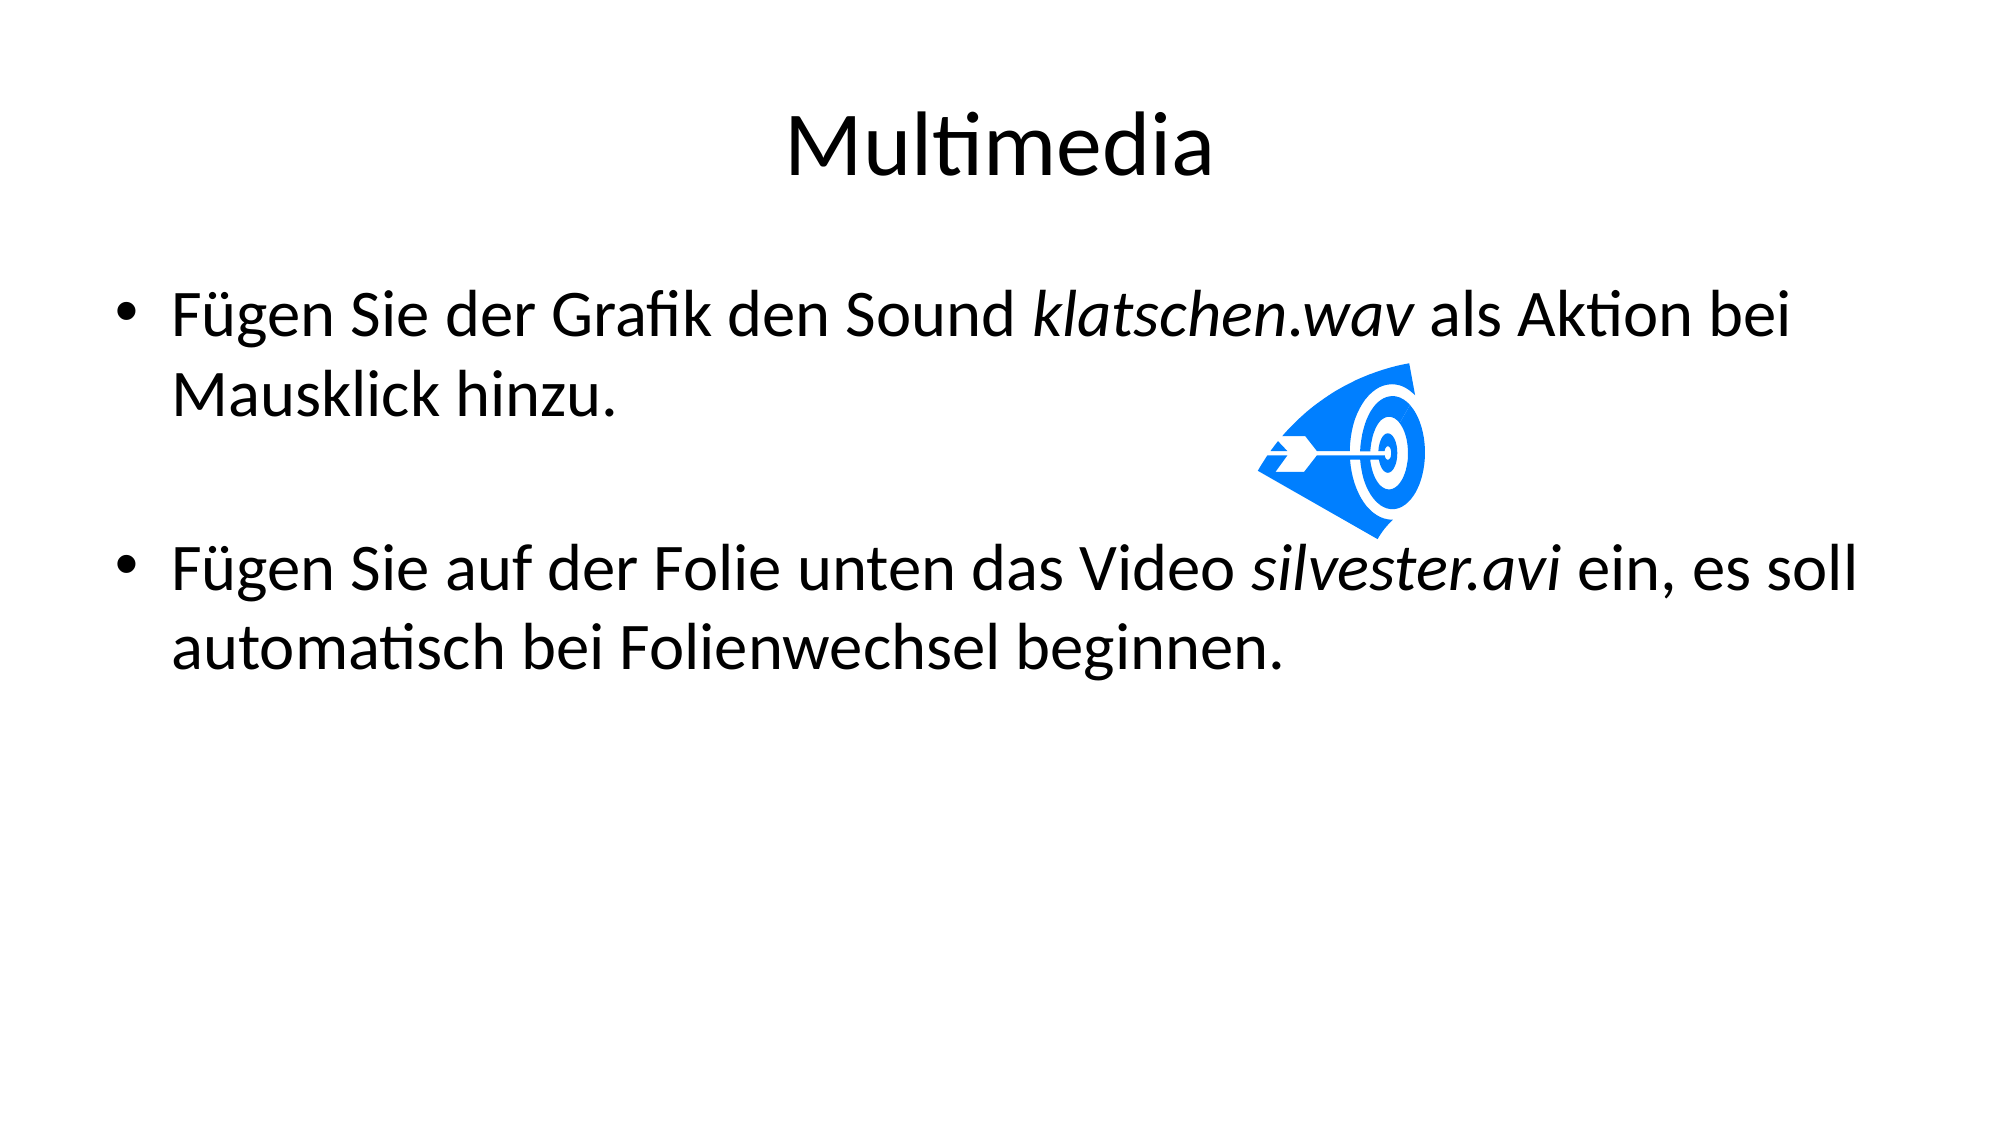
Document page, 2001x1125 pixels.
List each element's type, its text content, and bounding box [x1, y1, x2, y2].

title Multimedia [99, 45, 1900, 233]
list Fügen Sie der Grafik den Sound klatschen.wav als Aktion bei Mausklick hinzu. Fügen Sie auf der Folie unten das Video silvester.avi ein, es soll automatisch bei Folienwechsel beginnen. [99, 262, 1900, 1005]
picture [1257, 363, 1426, 540]
